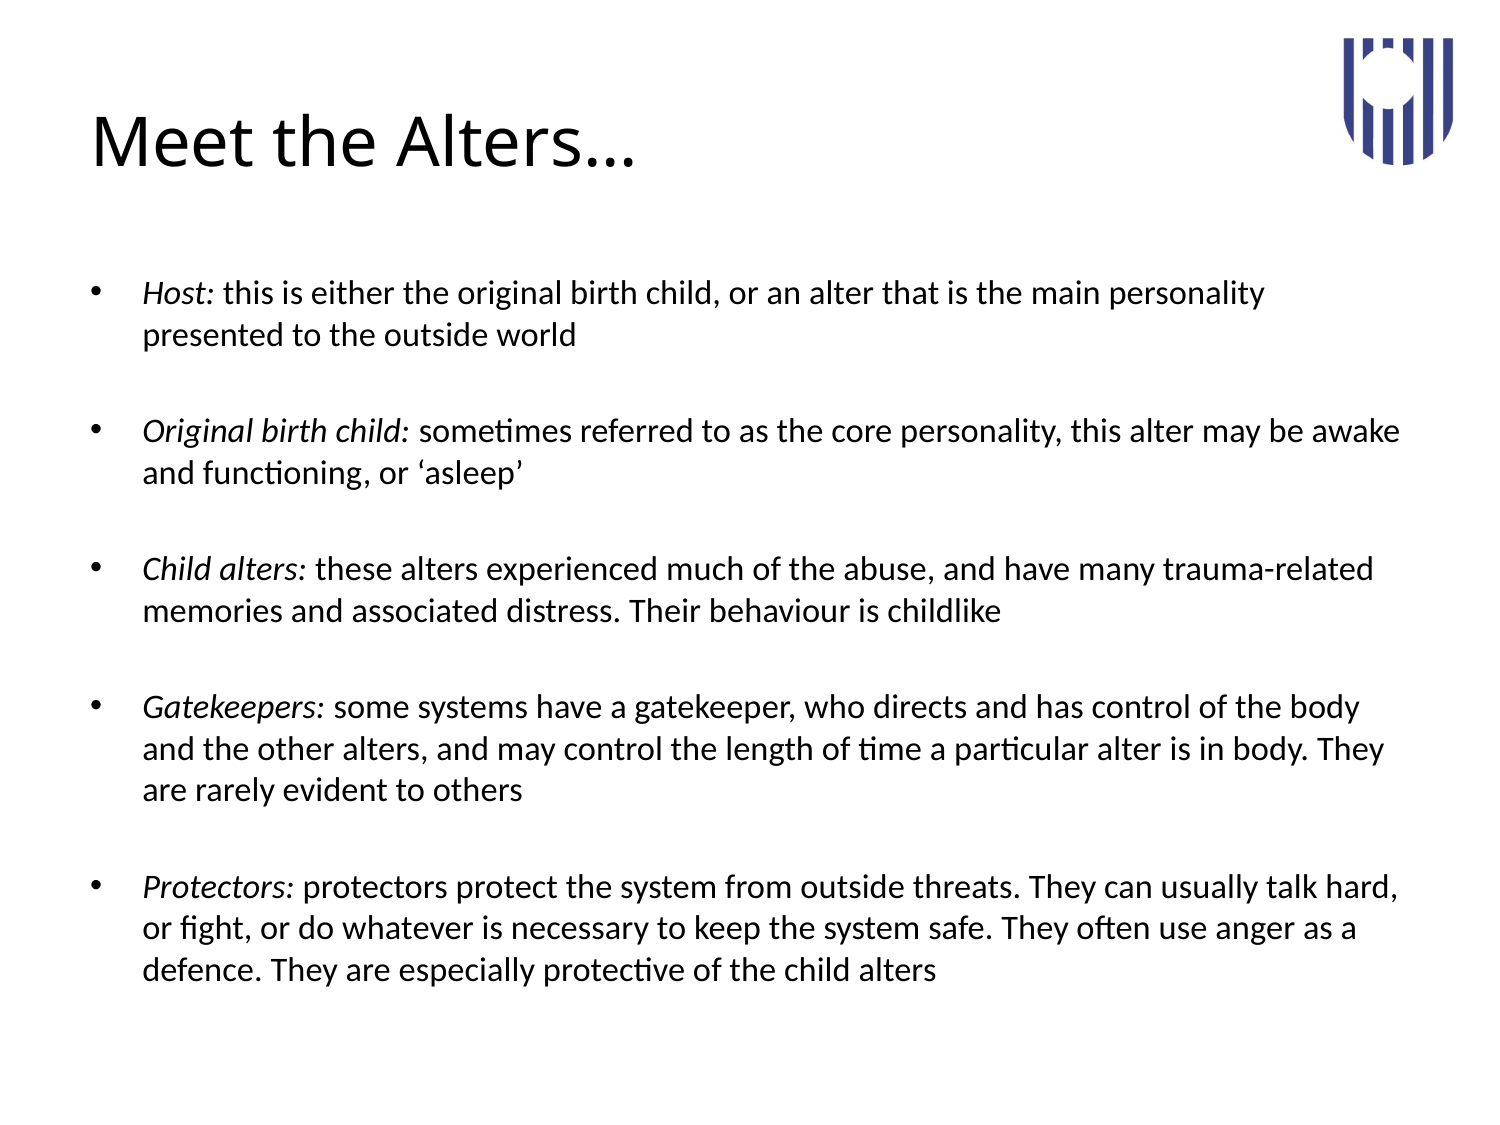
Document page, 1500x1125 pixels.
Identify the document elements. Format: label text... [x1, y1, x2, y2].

picture [1299, 7, 1499, 206]
list Host: this is either the original birth child, or an alter that is the main personality presented to the outside world Original birth child: sometimes referred to as the core personality, this alter may be awake and functioning, or ‘asleep’ Child alters: these alters experienced much of the abuse, and have many trauma-related memories and associated distress. Their behaviour is childlike Gatekeepers: some systems have a gatekeeper, who directs and has control of the body and the other alters, and may control the length of time a particular alter is in body. They are rarely evident to others Protectors: protectors protect the system from outside threats. They can usually talk hard, or fight, or do whatever is necessary to keep the system safe. They often use anger as a defence. They are especially protective of the child alters [75, 262, 1425, 1005]
title Meet the Alters… [75, 45, 1425, 233]
